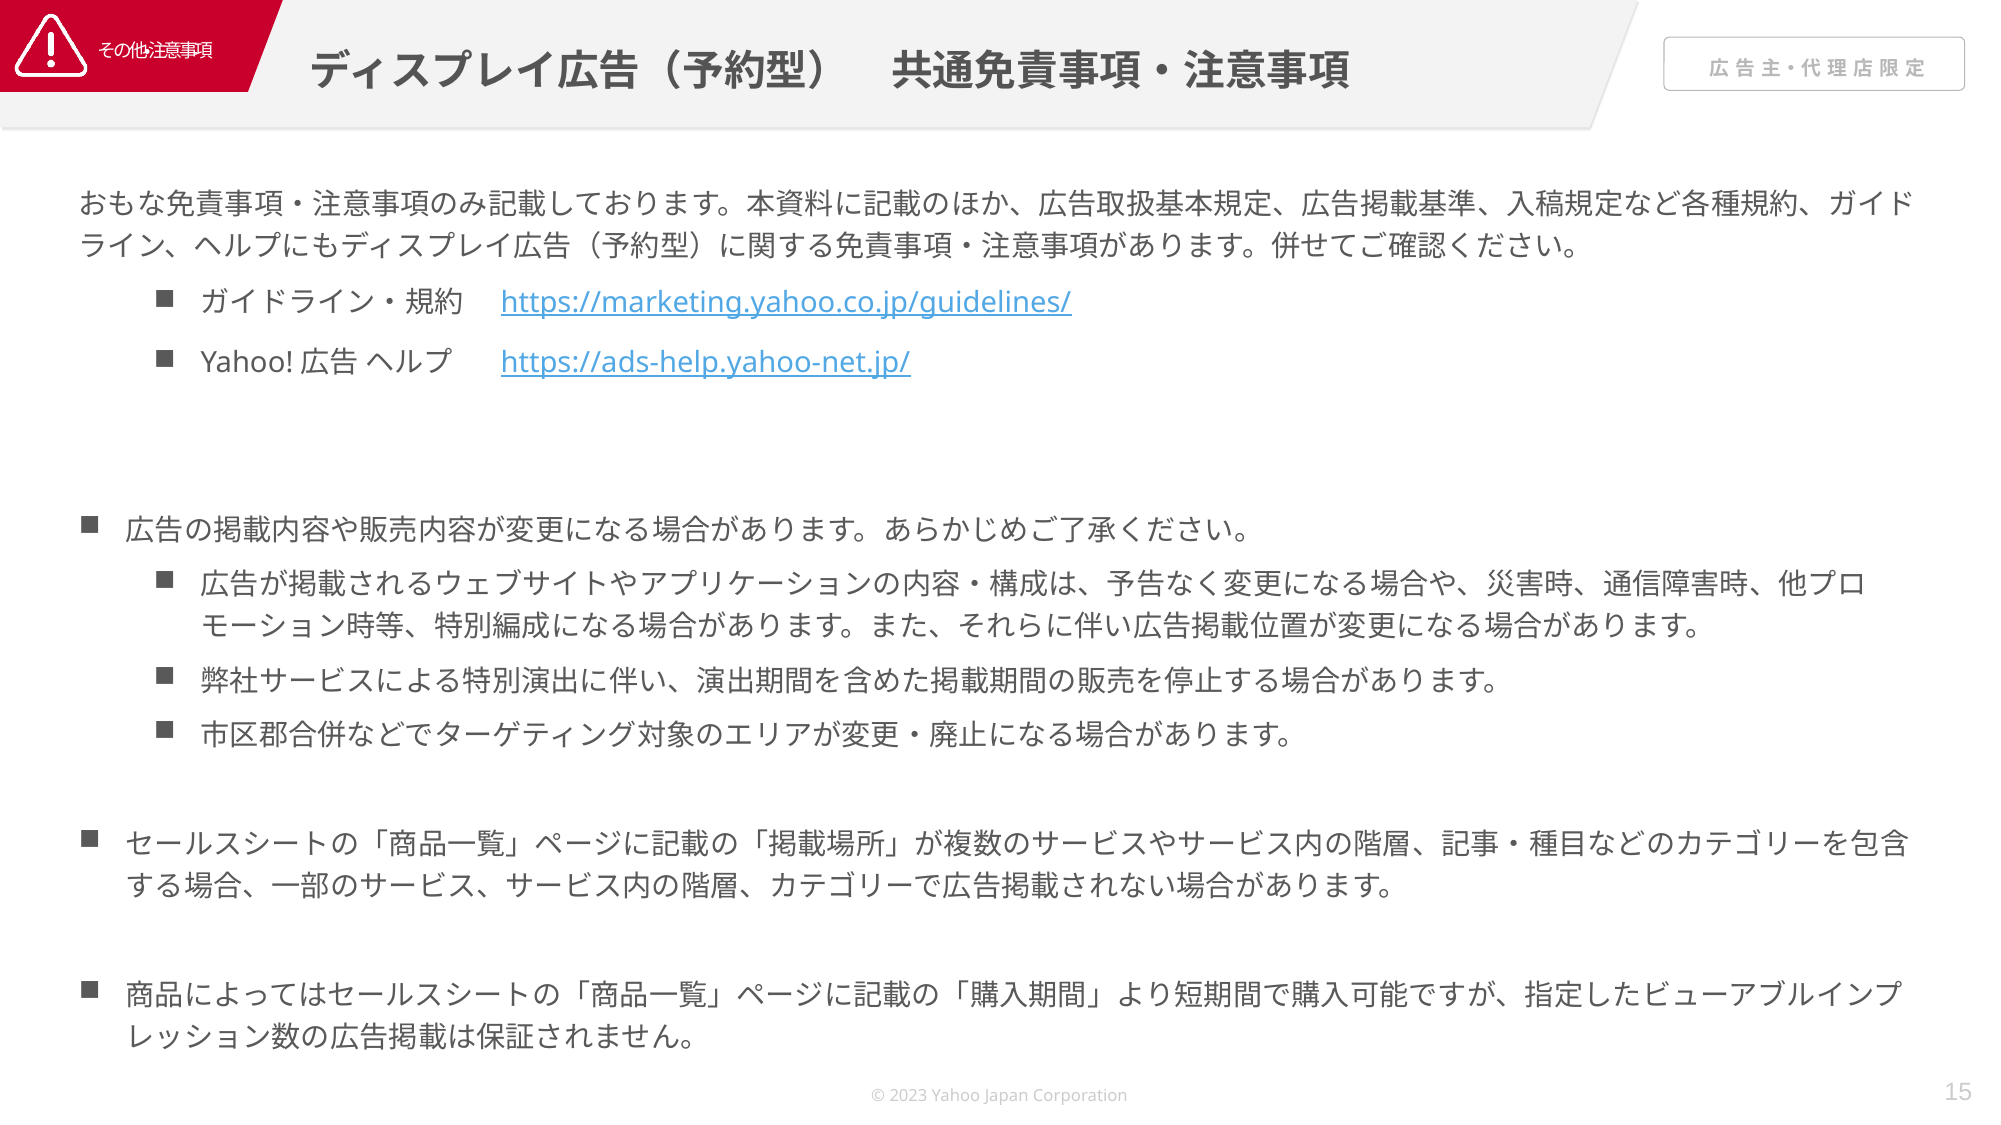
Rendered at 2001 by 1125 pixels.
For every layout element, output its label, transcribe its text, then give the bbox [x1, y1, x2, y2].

list ディスプレイ広告（予約型） 共通免責事項・注意事項 [309, 41, 1645, 97]
text_box おもな免責事項・注意事項のみ記載しております。本資料に記載のほか、広告取扱基本規定、広告掲載基準、入稿規定など各種規約、ガイドライン、ヘルプにもディスプレイ広告（予約型）に関する免責事項・注意事項があります。併せてご確認ください。 ガイドライン・規約 https://marketing.yahoo.co.jp/guidelines/ Yahoo!広告 ヘルプ https://ads-help.yahoo-net.jp/ 広告の掲載内容や販売内容が変更になる場合があります。あらかじめご了承ください。 広告が掲載されるウェブサイトやアプリケーションの内容・構成は、予告なく変更になる場合や、災害時、通信障害時、他プロモーション時等、特別編成になる場合があります。また、それらに伴い広告掲載位置が変更になる場合があります。 弊社サービスによる特別演出に伴い、演出期間を含めた掲載期間の販売を停止する場合があります。 市区郡合併などでターゲティング対象のエリアが変更・廃止になる場合があります。 セールスシートの「商品一覧」ページに記載の「掲載場所」が複数のサービスやサービス内の階層、記事・種目などのカテゴリーを包含する場合、一部のサービス、サービス内の階層、カテゴリーで広告掲載されない場合があります。 商品によってはセールスシートの「商品一覧」ページに記載の「購入期間」より短期間で購入可能ですが、指定したビューアブルインプレッション数の広告掲載は保証されません。 [78, 178, 1922, 1054]
list その他・注意事項 [97, 13, 240, 81]
picture [8, 4, 92, 87]
